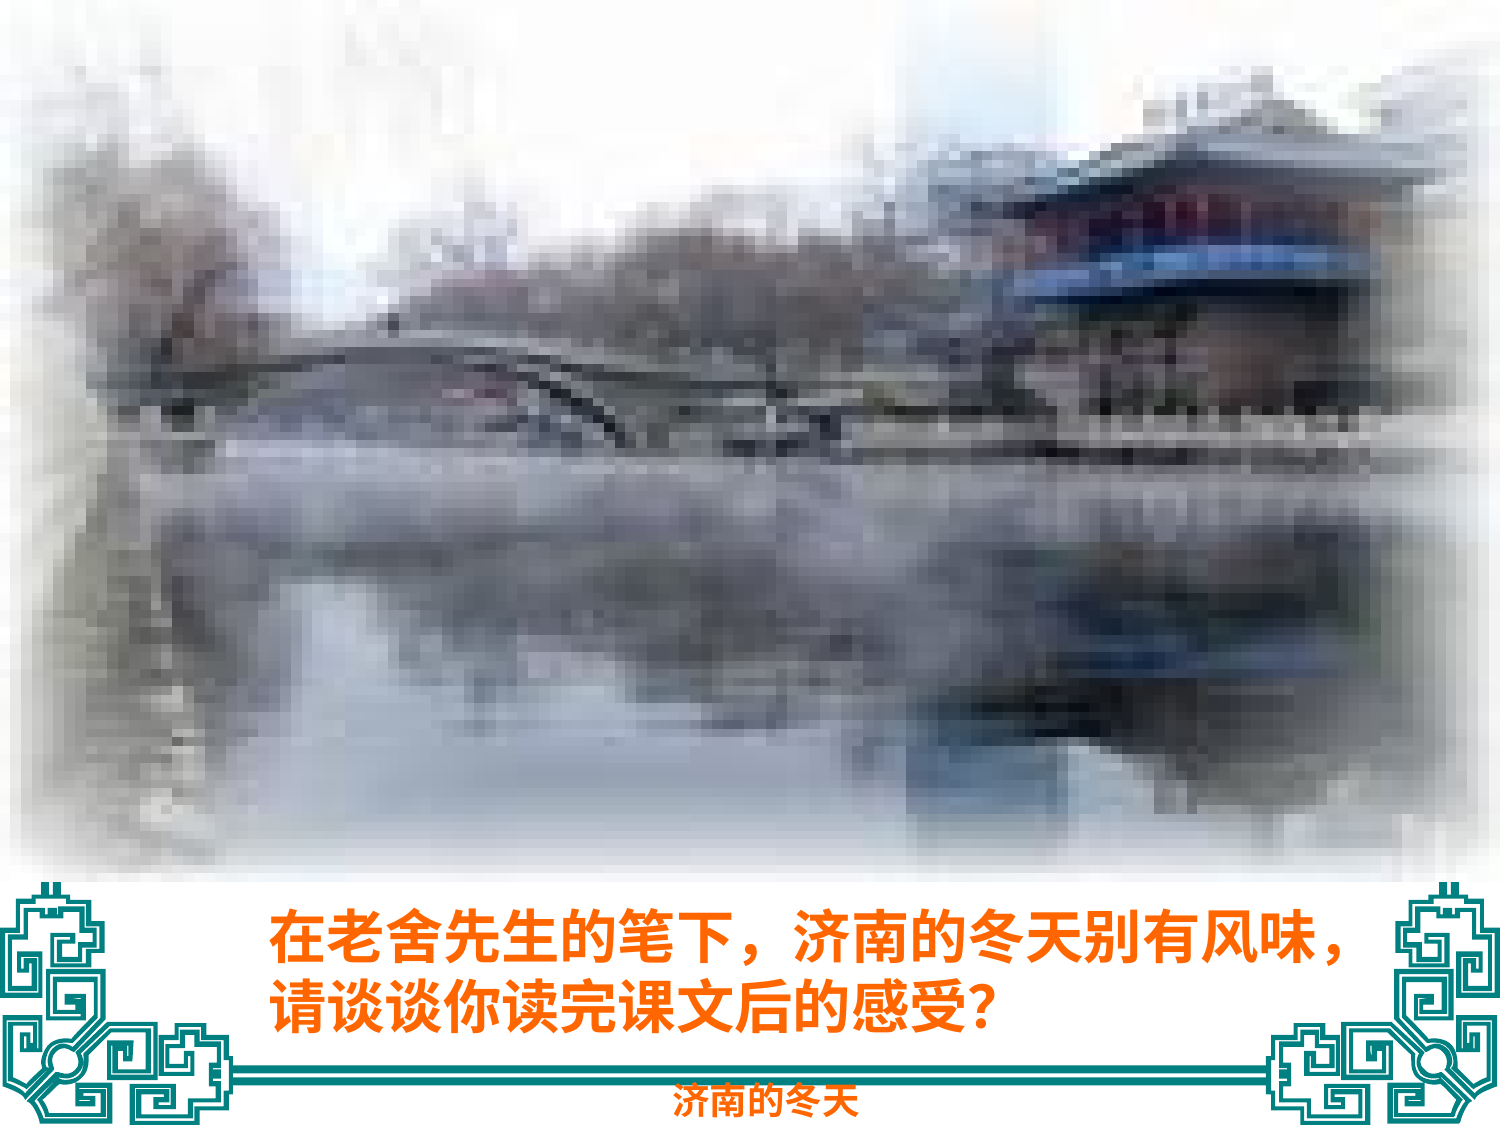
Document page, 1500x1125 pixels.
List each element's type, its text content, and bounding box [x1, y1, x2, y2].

picture [0, 0, 1500, 882]
text_box 在老舍先生的笔下，济南的冬天别有风味，请谈谈你读完课文后的感受？ [253, 893, 1412, 1048]
